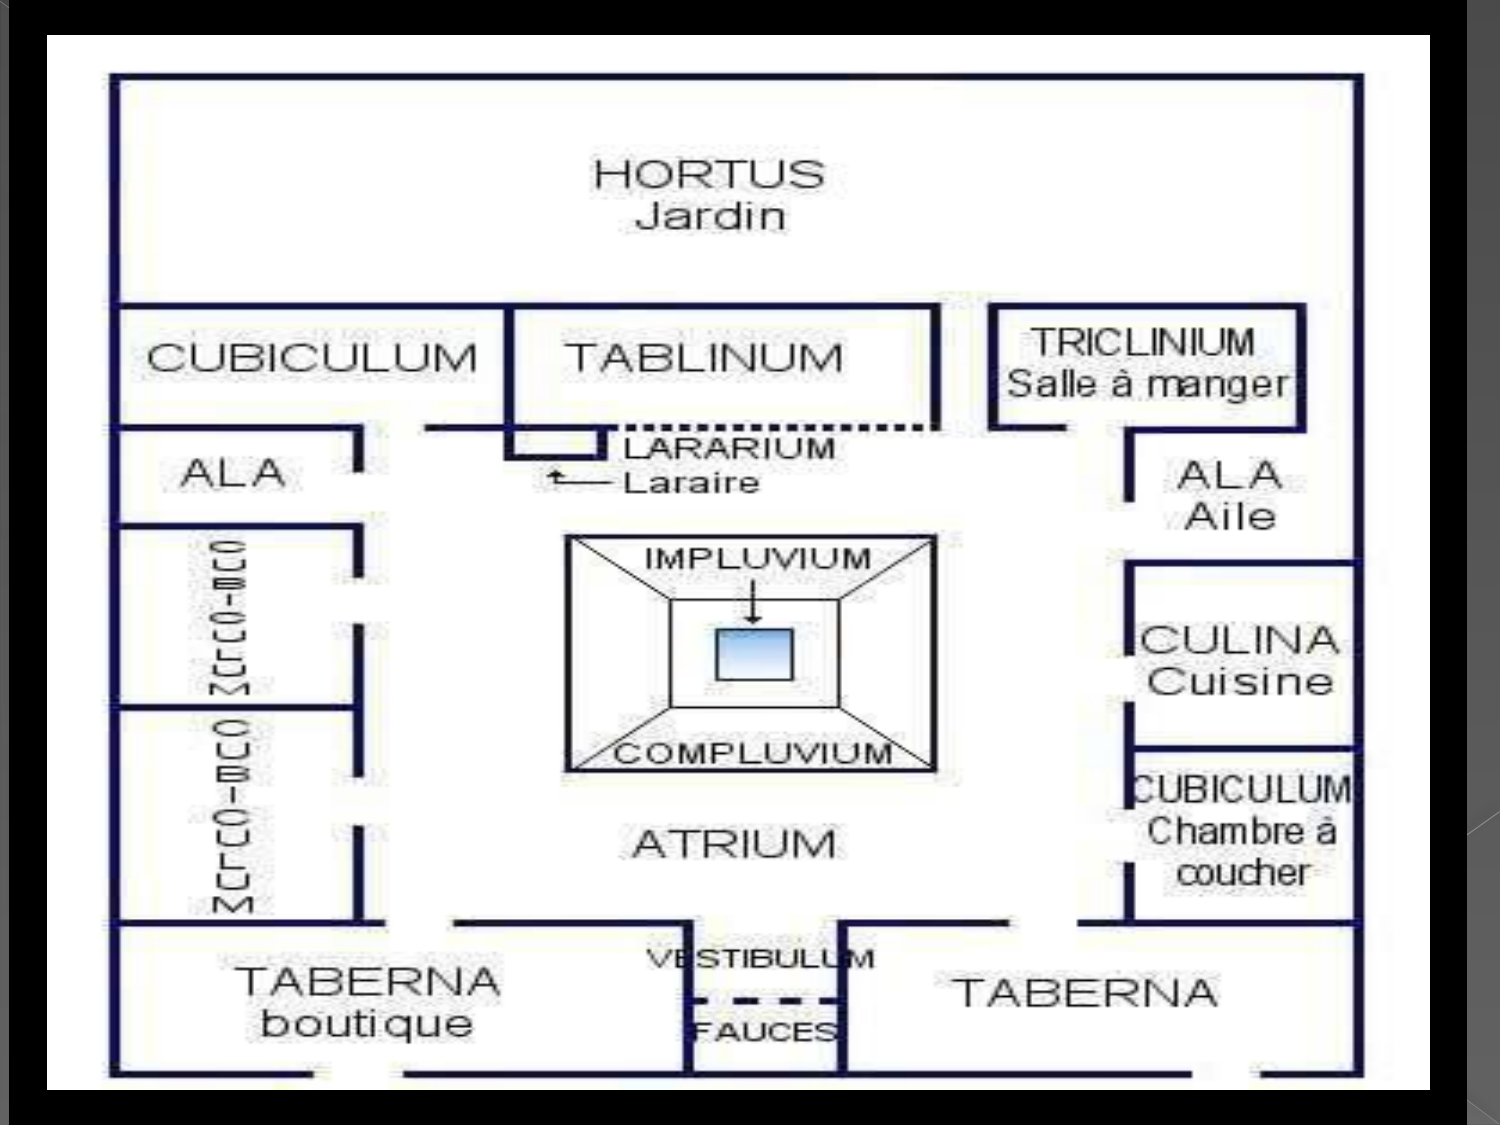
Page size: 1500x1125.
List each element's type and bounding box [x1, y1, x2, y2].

picture [46, 34, 1430, 1091]
